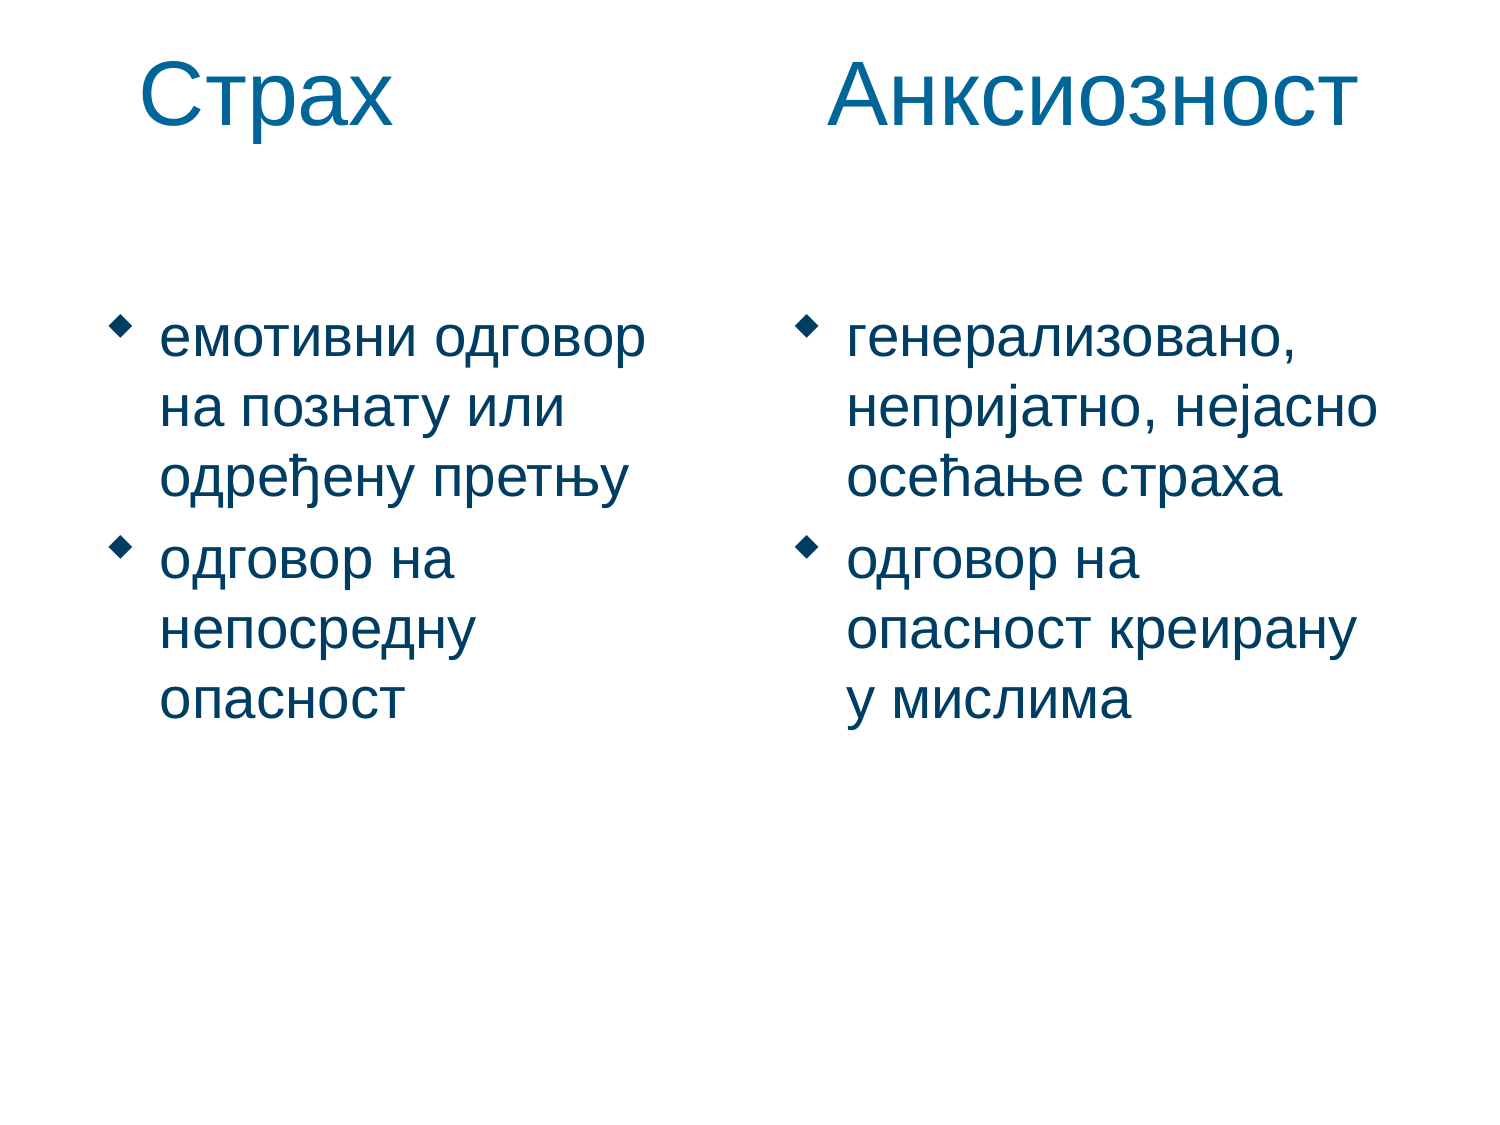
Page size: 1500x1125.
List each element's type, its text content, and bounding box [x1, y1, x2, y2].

list eмотивни одговор на познату или одређену претњу oдговор на непосредну опасност [88, 290, 714, 1026]
list генерализовано, непријатно, нејасно осећање страха одговор на опасност креирану у мислима [774, 290, 1400, 1026]
title Страх Анксиозност [123, 49, 1400, 238]
